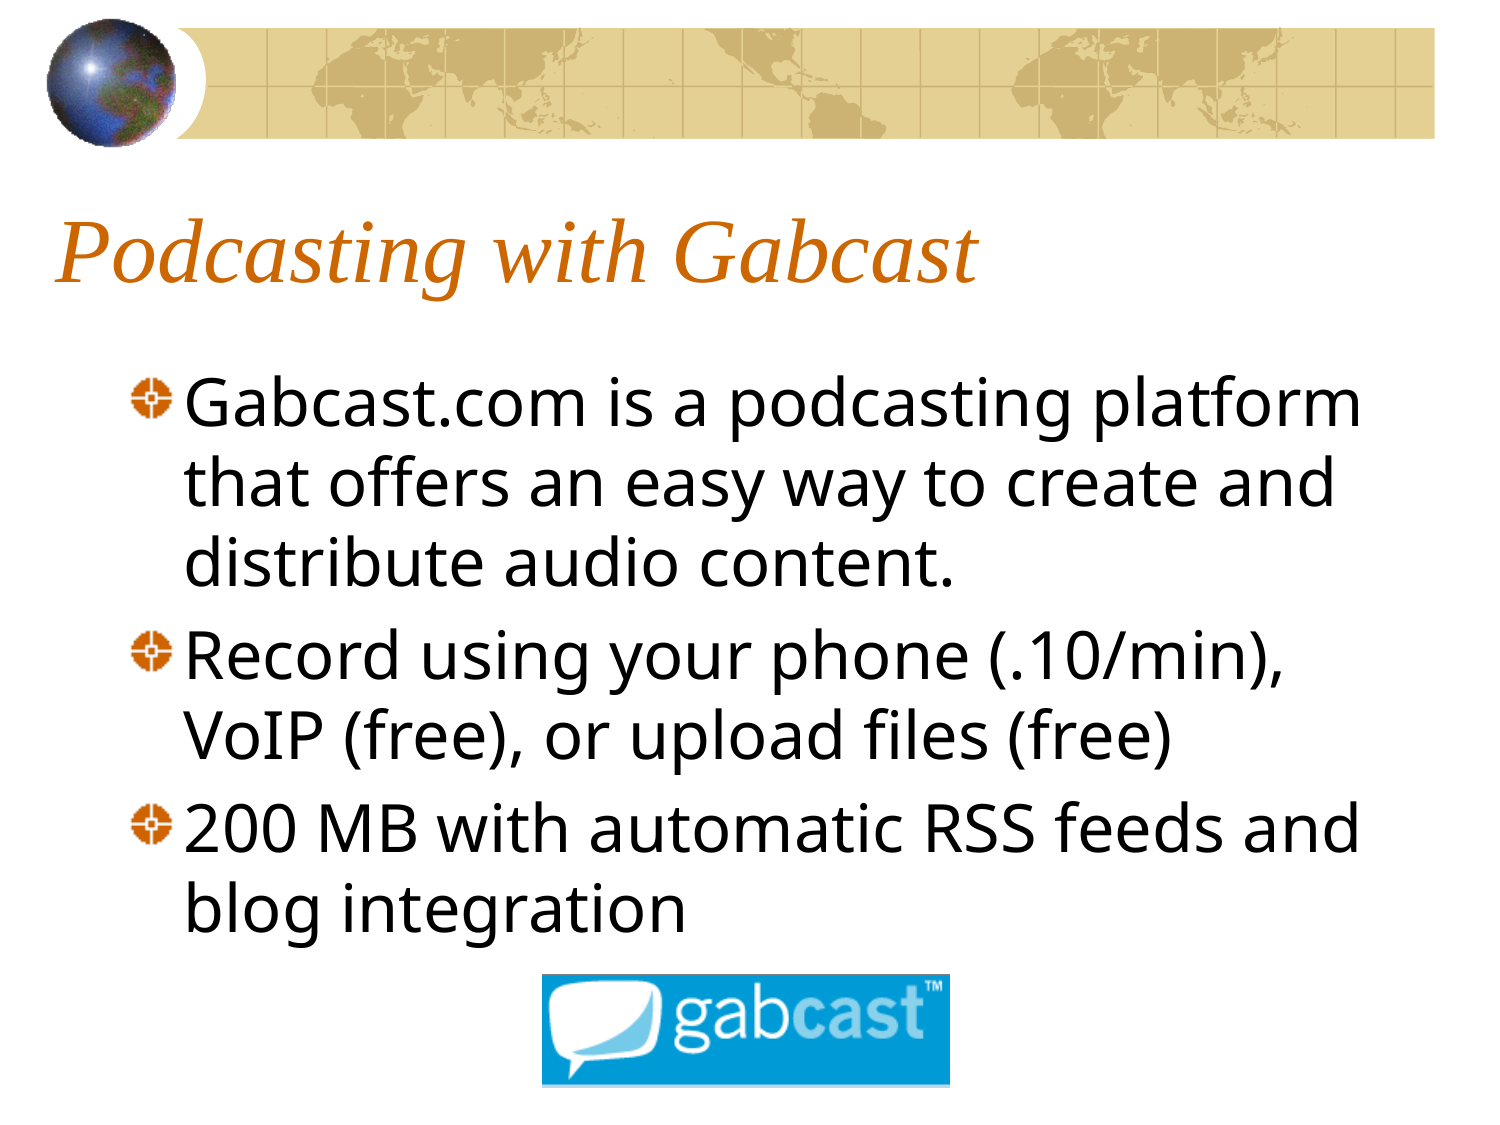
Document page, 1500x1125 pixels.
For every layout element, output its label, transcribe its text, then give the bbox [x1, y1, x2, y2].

picture [714, 998, 746, 1038]
picture [127, 376, 175, 424]
title Podcasting with Gabcast [40, 152, 1316, 341]
picture [925, 980, 942, 991]
picture [755, 982, 788, 1038]
picture [829, 998, 861, 1038]
picture [794, 998, 825, 1038]
picture [549, 980, 662, 1078]
picture [42, 14, 190, 151]
picture [901, 985, 923, 1038]
picture [127, 802, 175, 850]
picture [675, 998, 712, 1054]
picture [127, 629, 175, 677]
list Gabcast.com is a podcasting platform that offers an easy way to create and distribute audio content. Record using your phone (.10/min), VoIP (free), or upload files (free) 200 MB with automatic RSS feeds and blog integration [112, 352, 1388, 1028]
picture [867, 998, 898, 1038]
